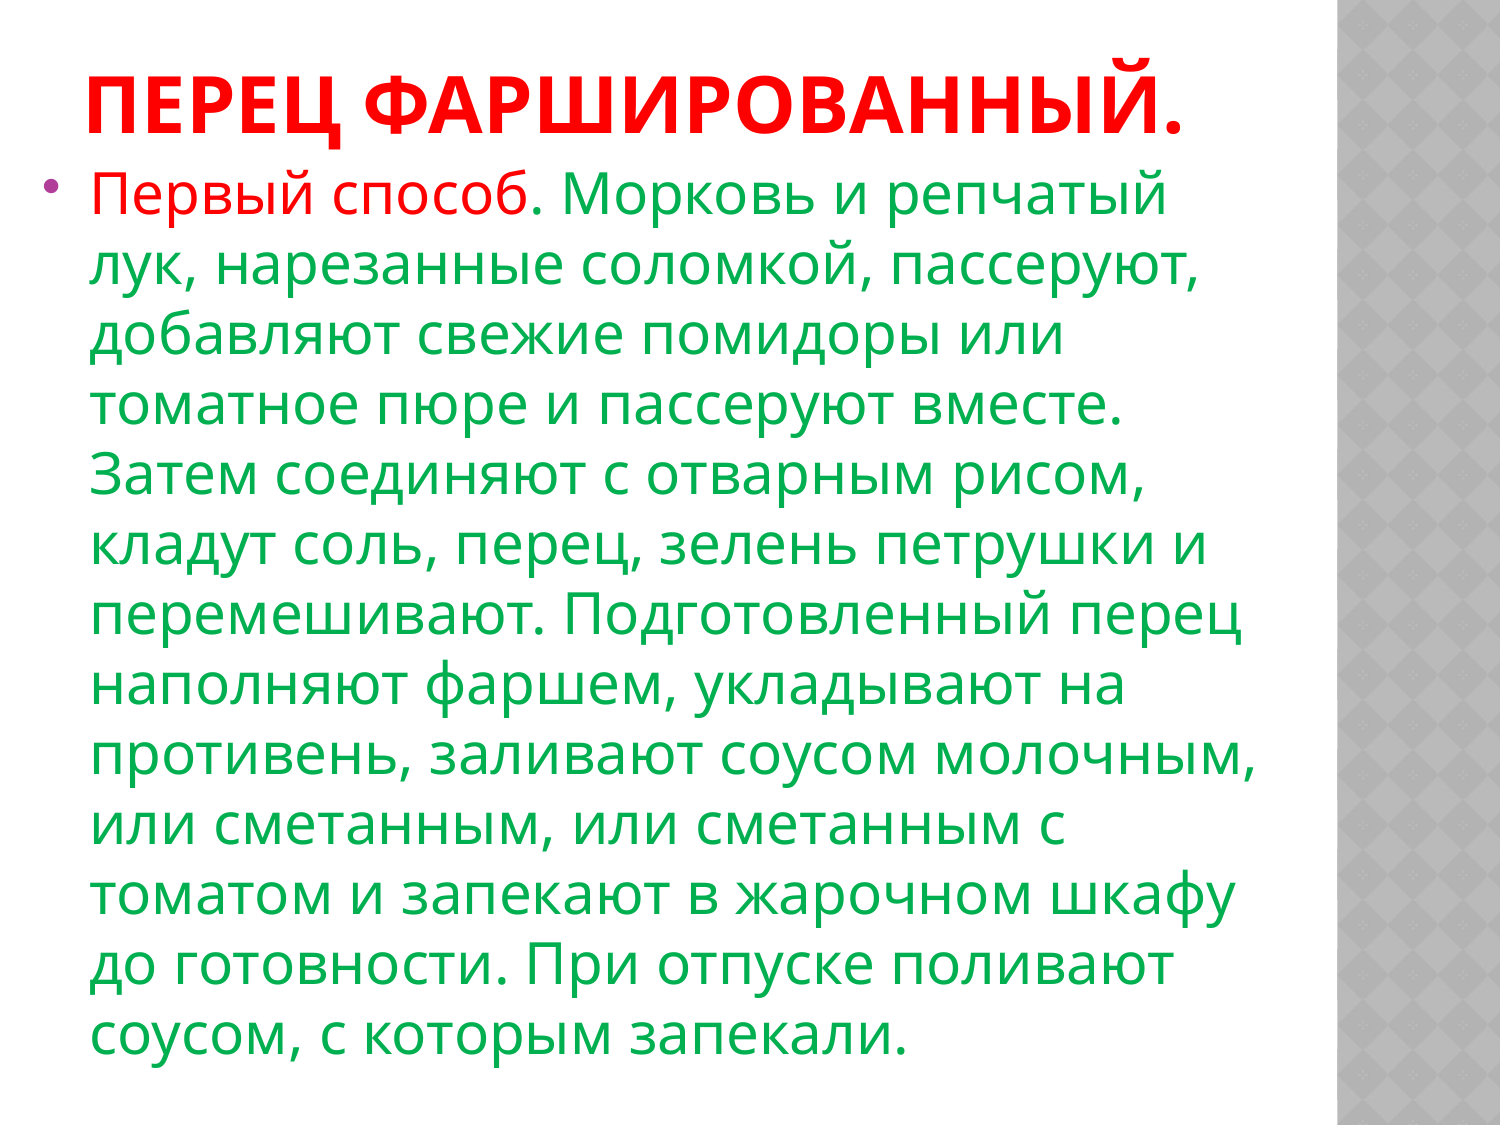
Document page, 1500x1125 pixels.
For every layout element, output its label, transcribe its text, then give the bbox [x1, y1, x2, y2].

list Первый способ. Морковь и репчатый лук, нарезанные соломкой, пассеруют, добавляют свежие помидоры или томатное пюре и пассеруют вместе. Затем соединяют с отварным рисом, кладут соль, перец, зелень петрушки и перемешивают. Подготовленный перец наполняют фаршем, укладывают на противень, заливают соусом молочным, или сметанным, или сметанным с томатом и запекают в жарочном шкафу до готовности. При отпуске поливают соусом, с которым запекали. [29, 149, 1306, 1083]
title Перец фаршированный. [75, 52, 1263, 149]
